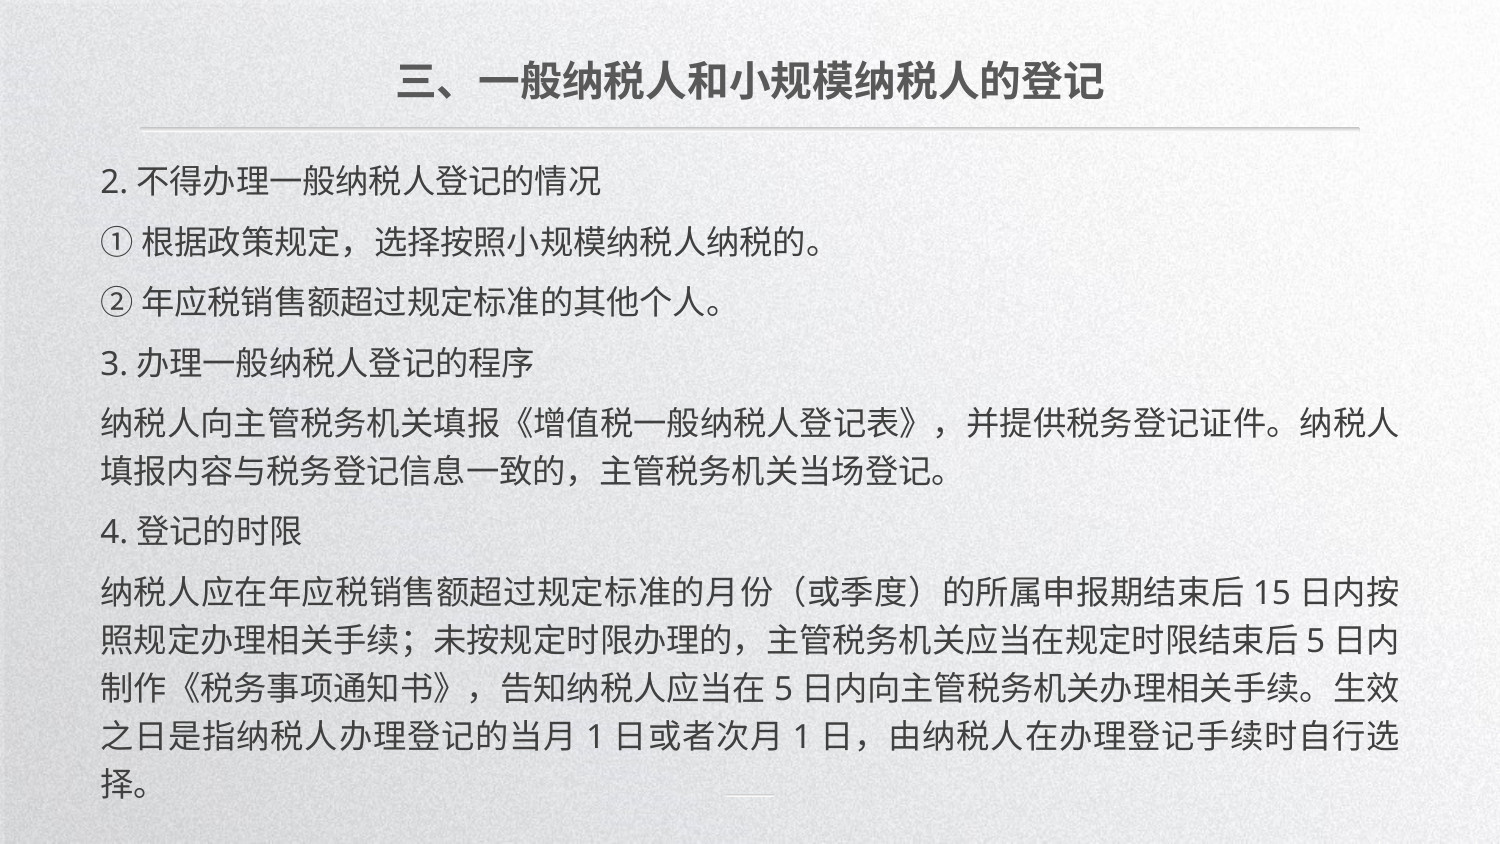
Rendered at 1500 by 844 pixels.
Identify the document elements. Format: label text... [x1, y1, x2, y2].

picture [0, 0, 1500, 844]
text_box 三、一般纳税人和小规模纳税人的登记 [374, 49, 1126, 111]
text_box 2.不得办理一般纳税人登记的情况 ①根据政策规定，选择按照小规模纳税人纳税的。 ②年应税销售额超过规定标准的其他个人。 3.办理一般纳税人登记的程序 纳税人向主管税务机关填报《增值税一般纳税人登记表》，并提供税务登记证件。纳税人填报内容与税务登记信息一致的，主管税务机关当场登记。 4.登记的时限 纳税人应在年应税销售额超过规定标准的月份（或季度）的所属申报期结束后15日内按照规定办理相关手续；未按规定时限办理的，主管税务机关应当在规定时限结束后5日内制作《税务事项通知书》，告知纳税人应当在5日内向主管税务机关办理相关手续。生效之日是指纳税人办理登记的当月1日或者次月1日，由纳税人在办理登记手续时自行选择。 [100, 152, 1400, 844]
